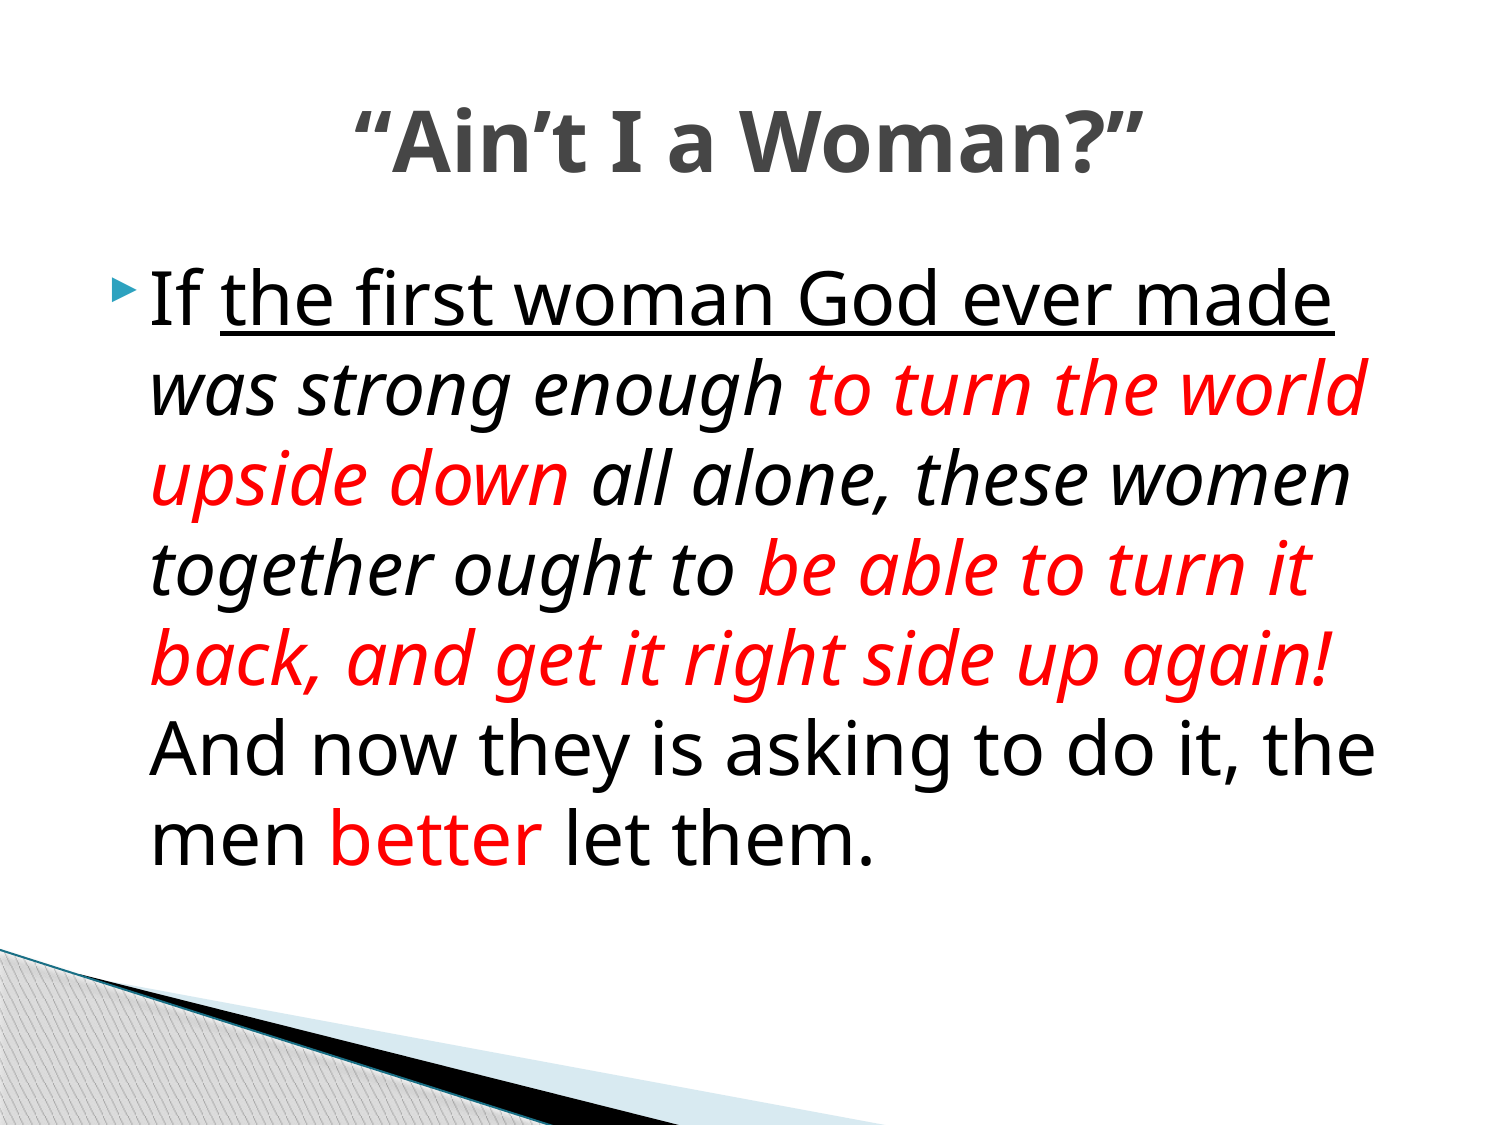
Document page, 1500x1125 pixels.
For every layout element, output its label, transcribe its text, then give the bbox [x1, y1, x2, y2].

title “Ain’t I a Woman?” [75, 45, 1425, 233]
list If the first woman God ever made was strong enough to turn the world upside down all alone, these women together ought to be able to turn it back, and get it right side up again! And now they is asking to do it, the men better let them. [75, 243, 1425, 986]
